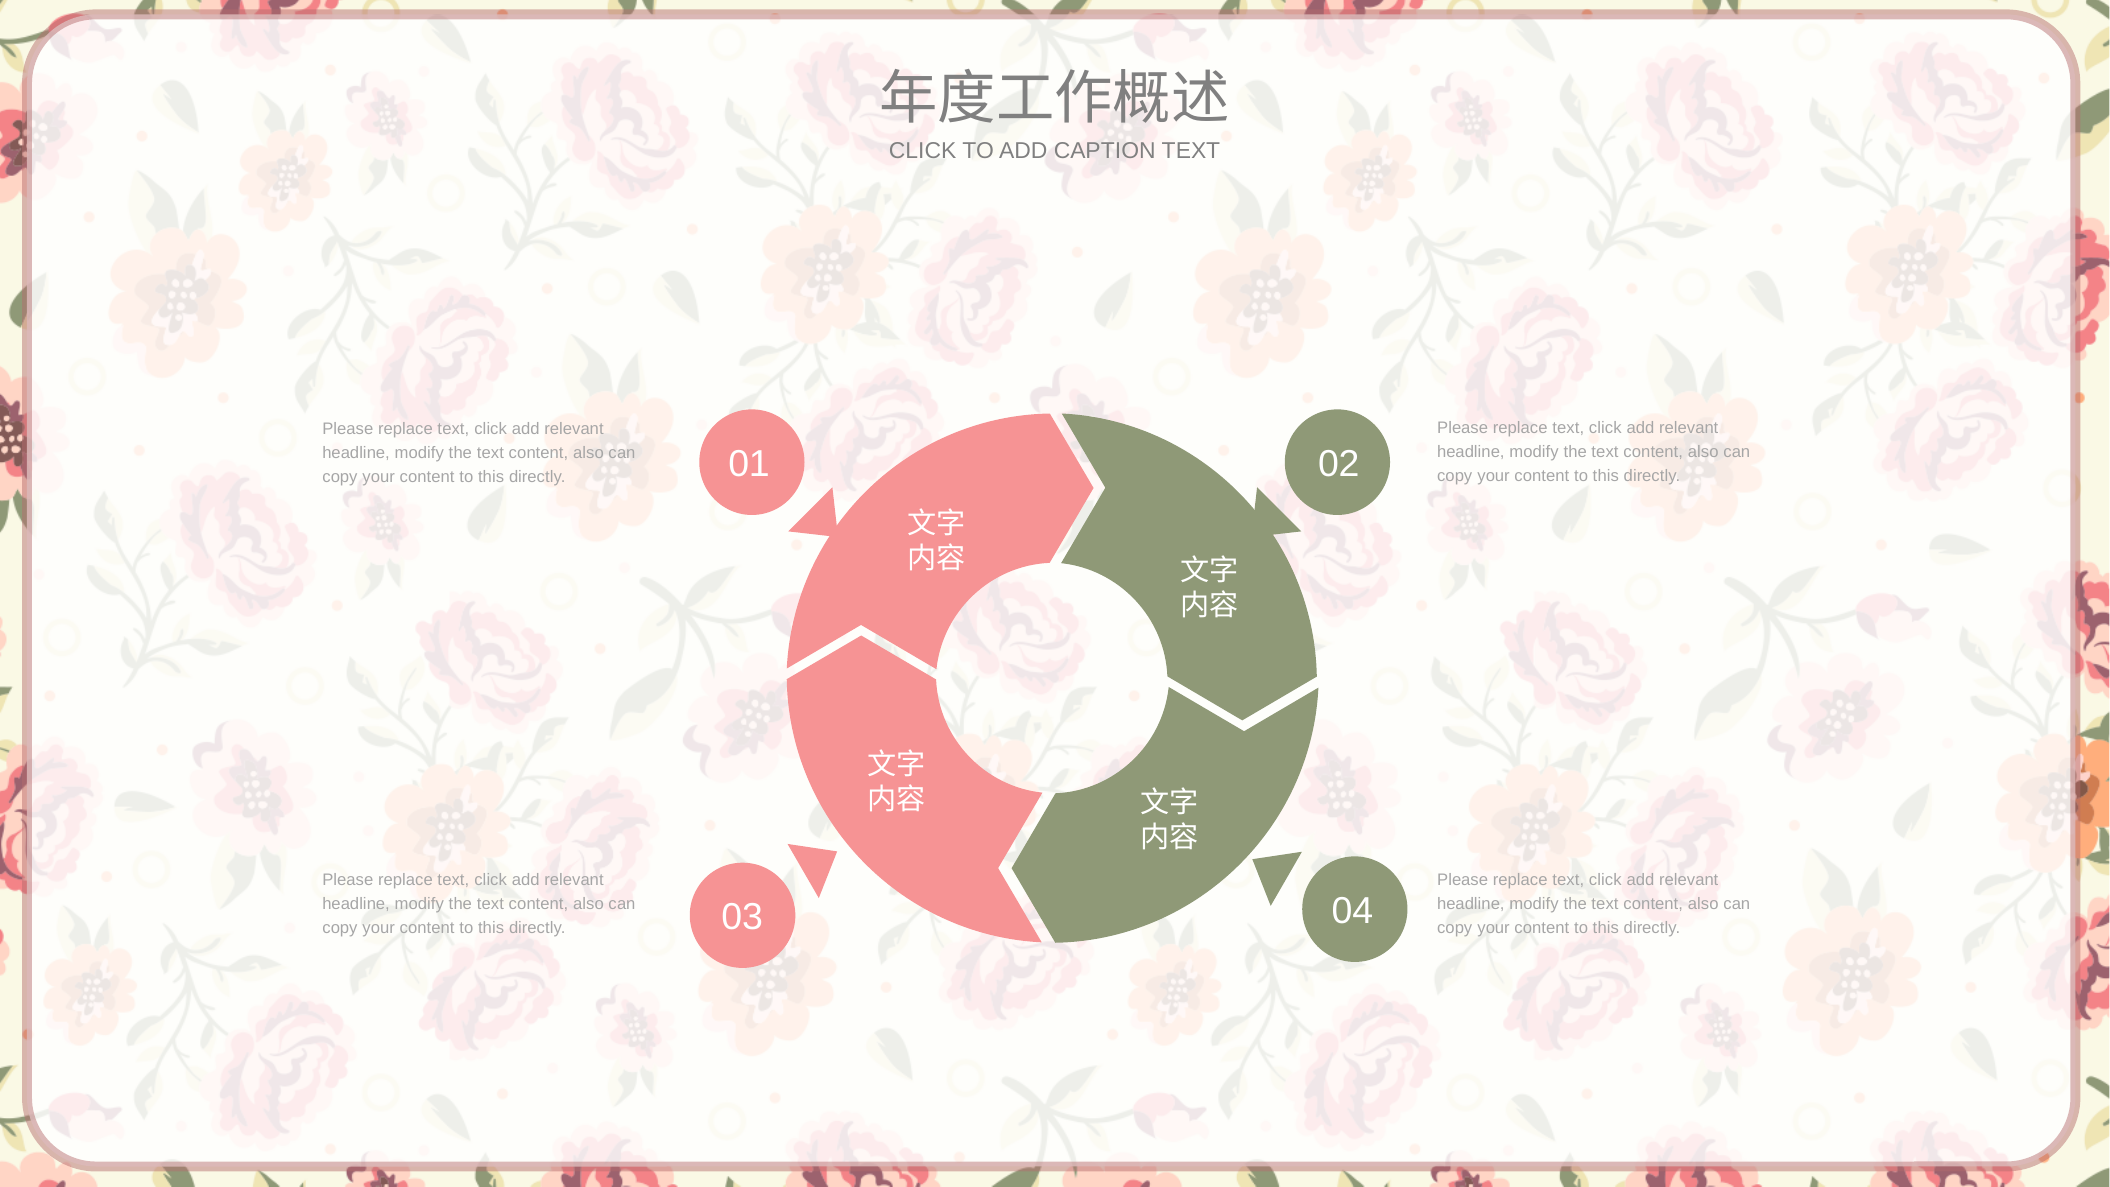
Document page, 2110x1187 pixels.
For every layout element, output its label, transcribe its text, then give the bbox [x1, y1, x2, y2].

text_box 文字内容 [895, 483, 979, 595]
text_box Please replace text, click add relevant headline, modify the text content, also can copy your content to this directly. [1437, 413, 1782, 485]
text_box 文字内容 [1167, 530, 1252, 643]
text_box [1011, 686, 1319, 943]
text_box [786, 635, 1043, 943]
text_box Please replace text, click add relevant headline, modify the text content, also can copy your content to this directly. [1437, 865, 1782, 937]
text_box 年度工作概述 [865, 60, 1245, 131]
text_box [684, 827, 841, 961]
text_box CLICK TO ADD CAPTION TEXT [865, 135, 1245, 163]
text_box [699, 409, 856, 543]
text_box Please replace text, click add relevant headline, modify the text content, also can copy your content to this directly. [322, 865, 660, 937]
text_box 文字内容 [855, 724, 939, 836]
text_box Please replace text, click add relevant headline, modify the text content, also can copy your content to this directly. [322, 414, 660, 486]
text_box [1061, 413, 1317, 721]
picture [0, 0, 2110, 1187]
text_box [1234, 409, 1391, 543]
text_box [786, 413, 1094, 670]
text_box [1248, 835, 1405, 969]
text_box 文字内容 [1127, 762, 1212, 875]
